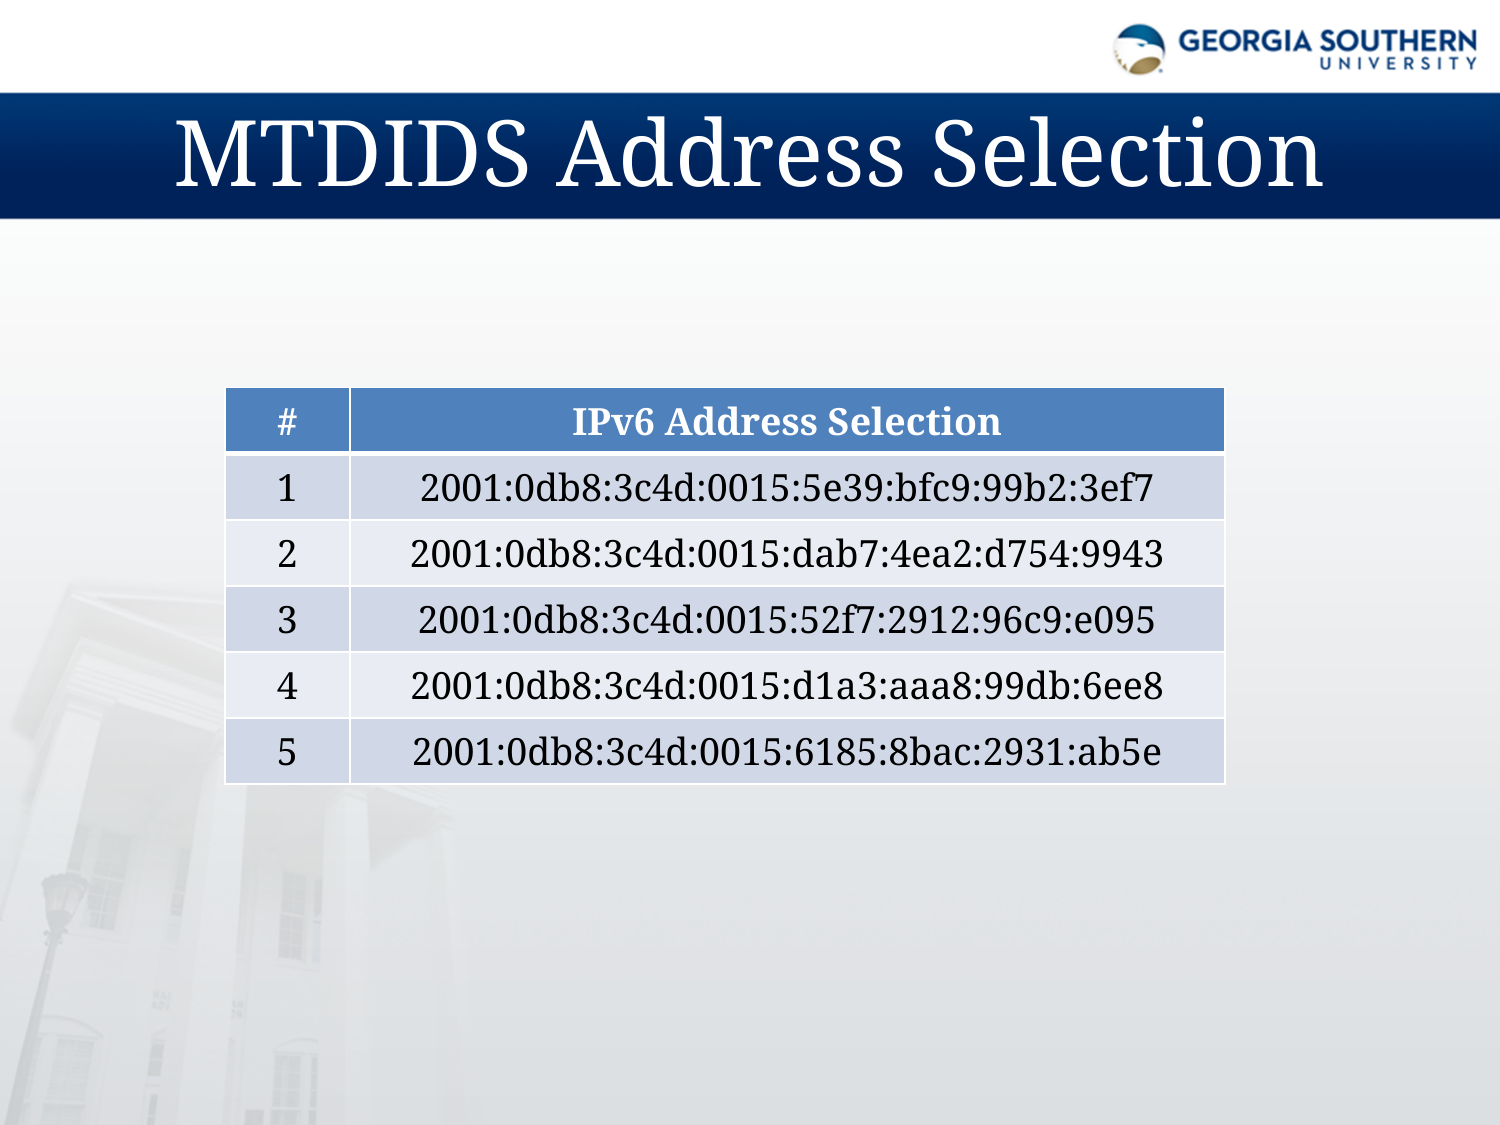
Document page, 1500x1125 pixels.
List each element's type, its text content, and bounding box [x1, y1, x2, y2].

picture [0, 0, 1500, 1125]
table_cell 2001:0db8:3c4d:0015:dab7:4ea2:d754:9943 [351, 521, 1224, 585]
table_cell 2001:0db8:3c4d:0015:6185:8bac:2931:ab5e [351, 719, 1224, 783]
table_cell 3 [226, 587, 349, 651]
table_cell 5 [226, 719, 349, 783]
title MTDIDS Address Selection [75, 56, 1425, 244]
table_header # [226, 388, 349, 451]
table_cell 2001:0db8:3c4d:0015:5e39:bfc9:99b2:3ef7 [351, 456, 1224, 519]
table_cell 1 [226, 456, 349, 519]
table_cell 2001:0db8:3c4d:0015:d1a3:aaa8:99db:6ee8 [351, 653, 1224, 717]
table_cell 2 [226, 521, 349, 585]
table_cell 2001:0db8:3c4d:0015:52f7:2912:96c9:e095 [351, 587, 1224, 651]
table_header IPv6 Address Selection [351, 388, 1224, 451]
table_cell 4 [226, 653, 349, 717]
